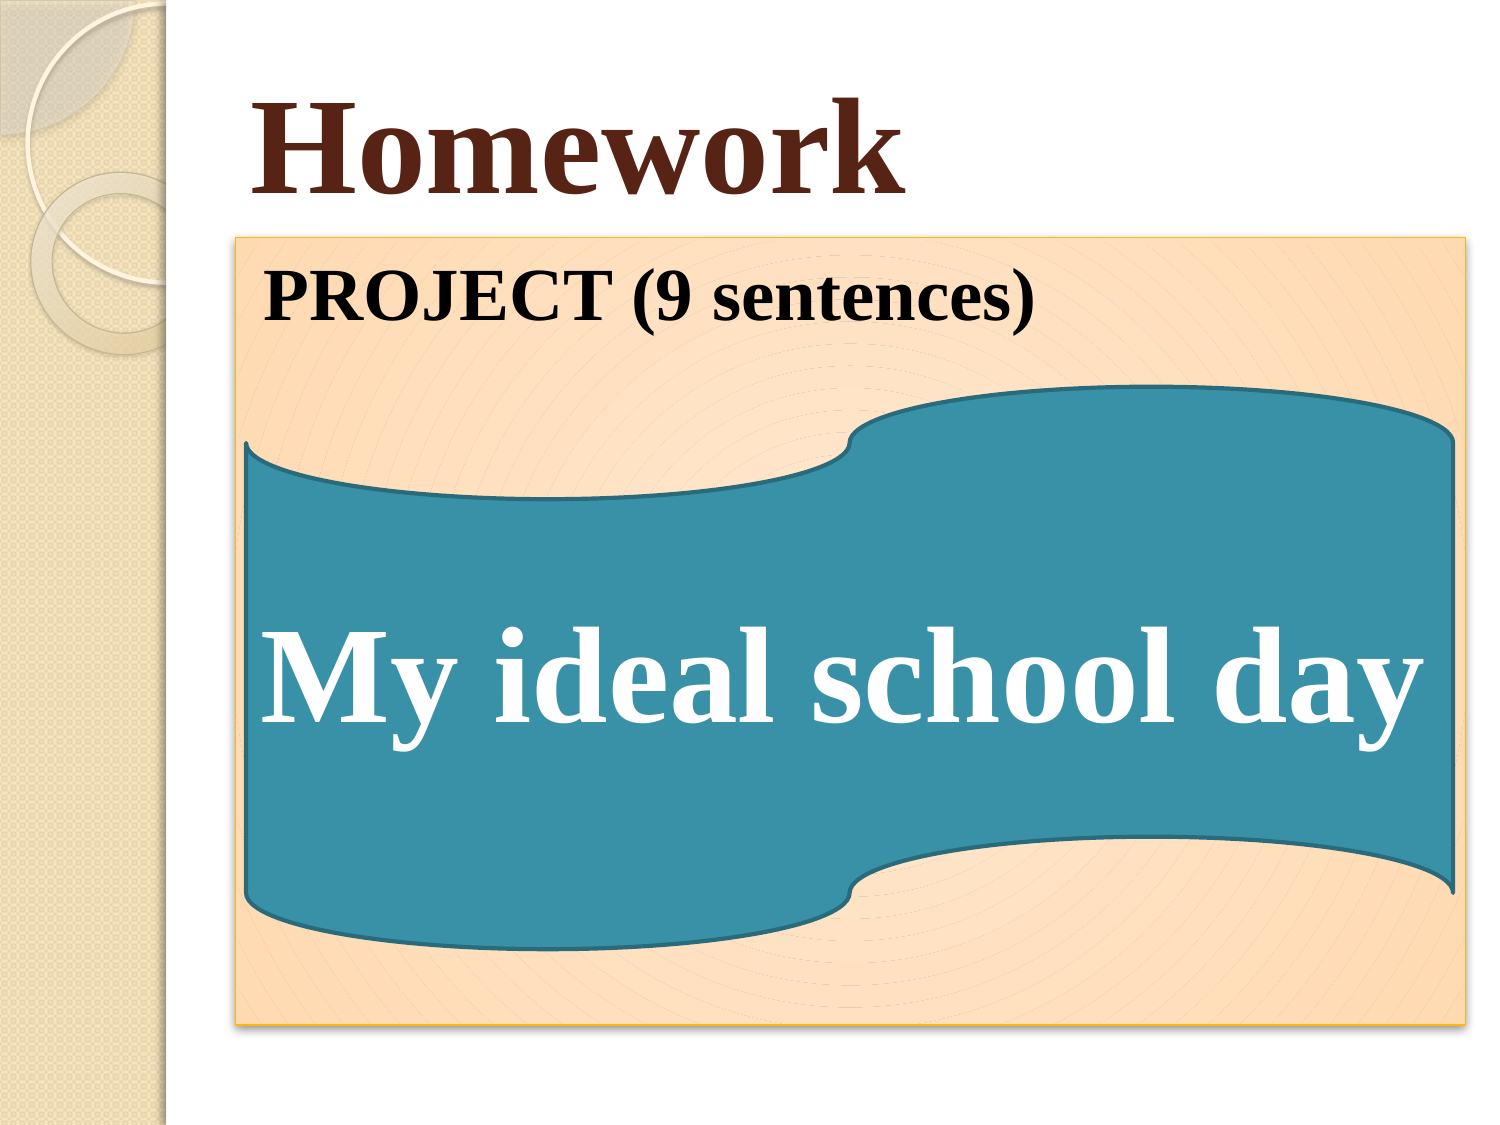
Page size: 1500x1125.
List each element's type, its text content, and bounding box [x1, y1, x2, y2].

text_box My ideal school day [243, 384, 1456, 952]
list PROJECT (9 sentences) [235, 237, 1466, 1026]
title Homework [235, 45, 1466, 233]
